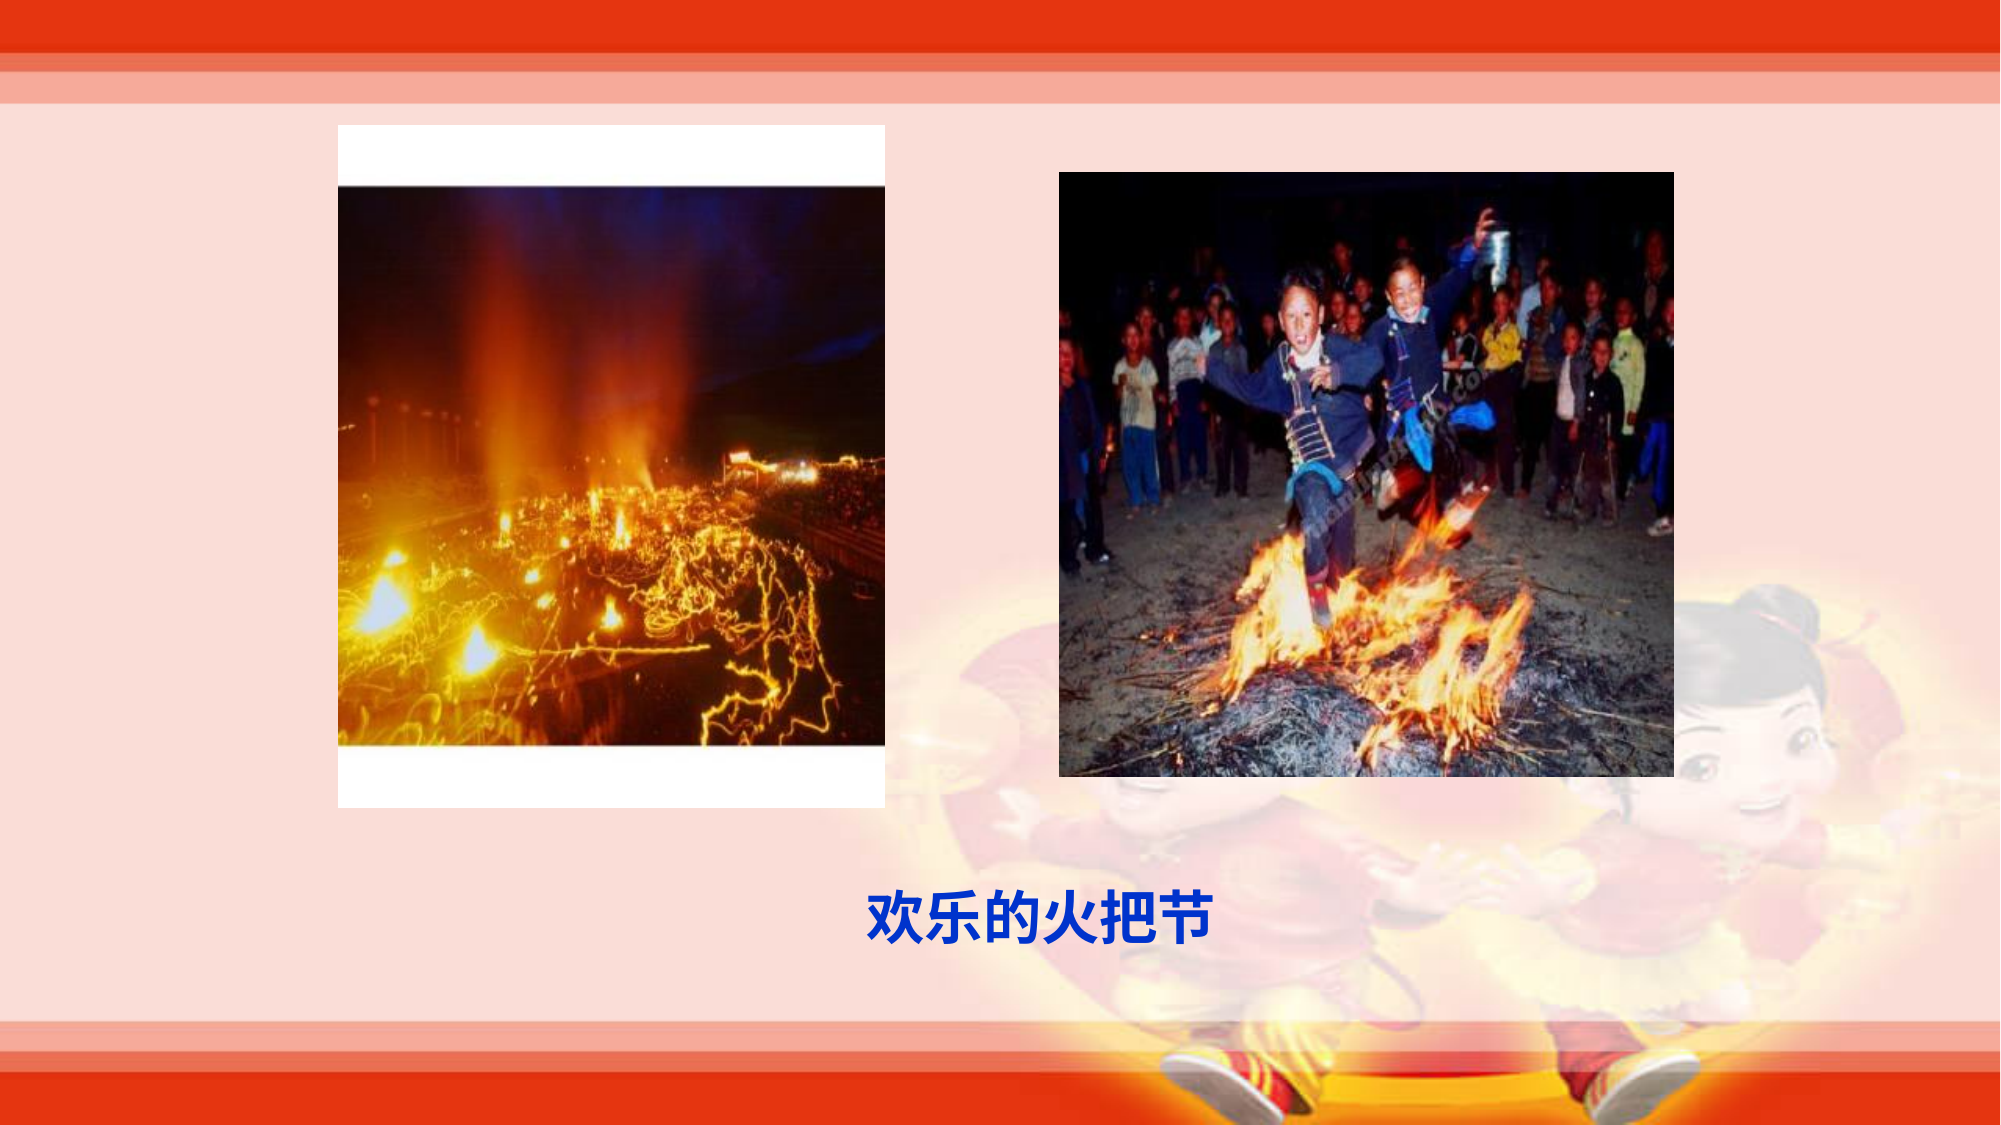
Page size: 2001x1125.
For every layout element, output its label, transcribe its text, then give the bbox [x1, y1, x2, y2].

text_box 欢乐的火把节 [610, 881, 1473, 960]
picture [0, 0, 2001, 1125]
